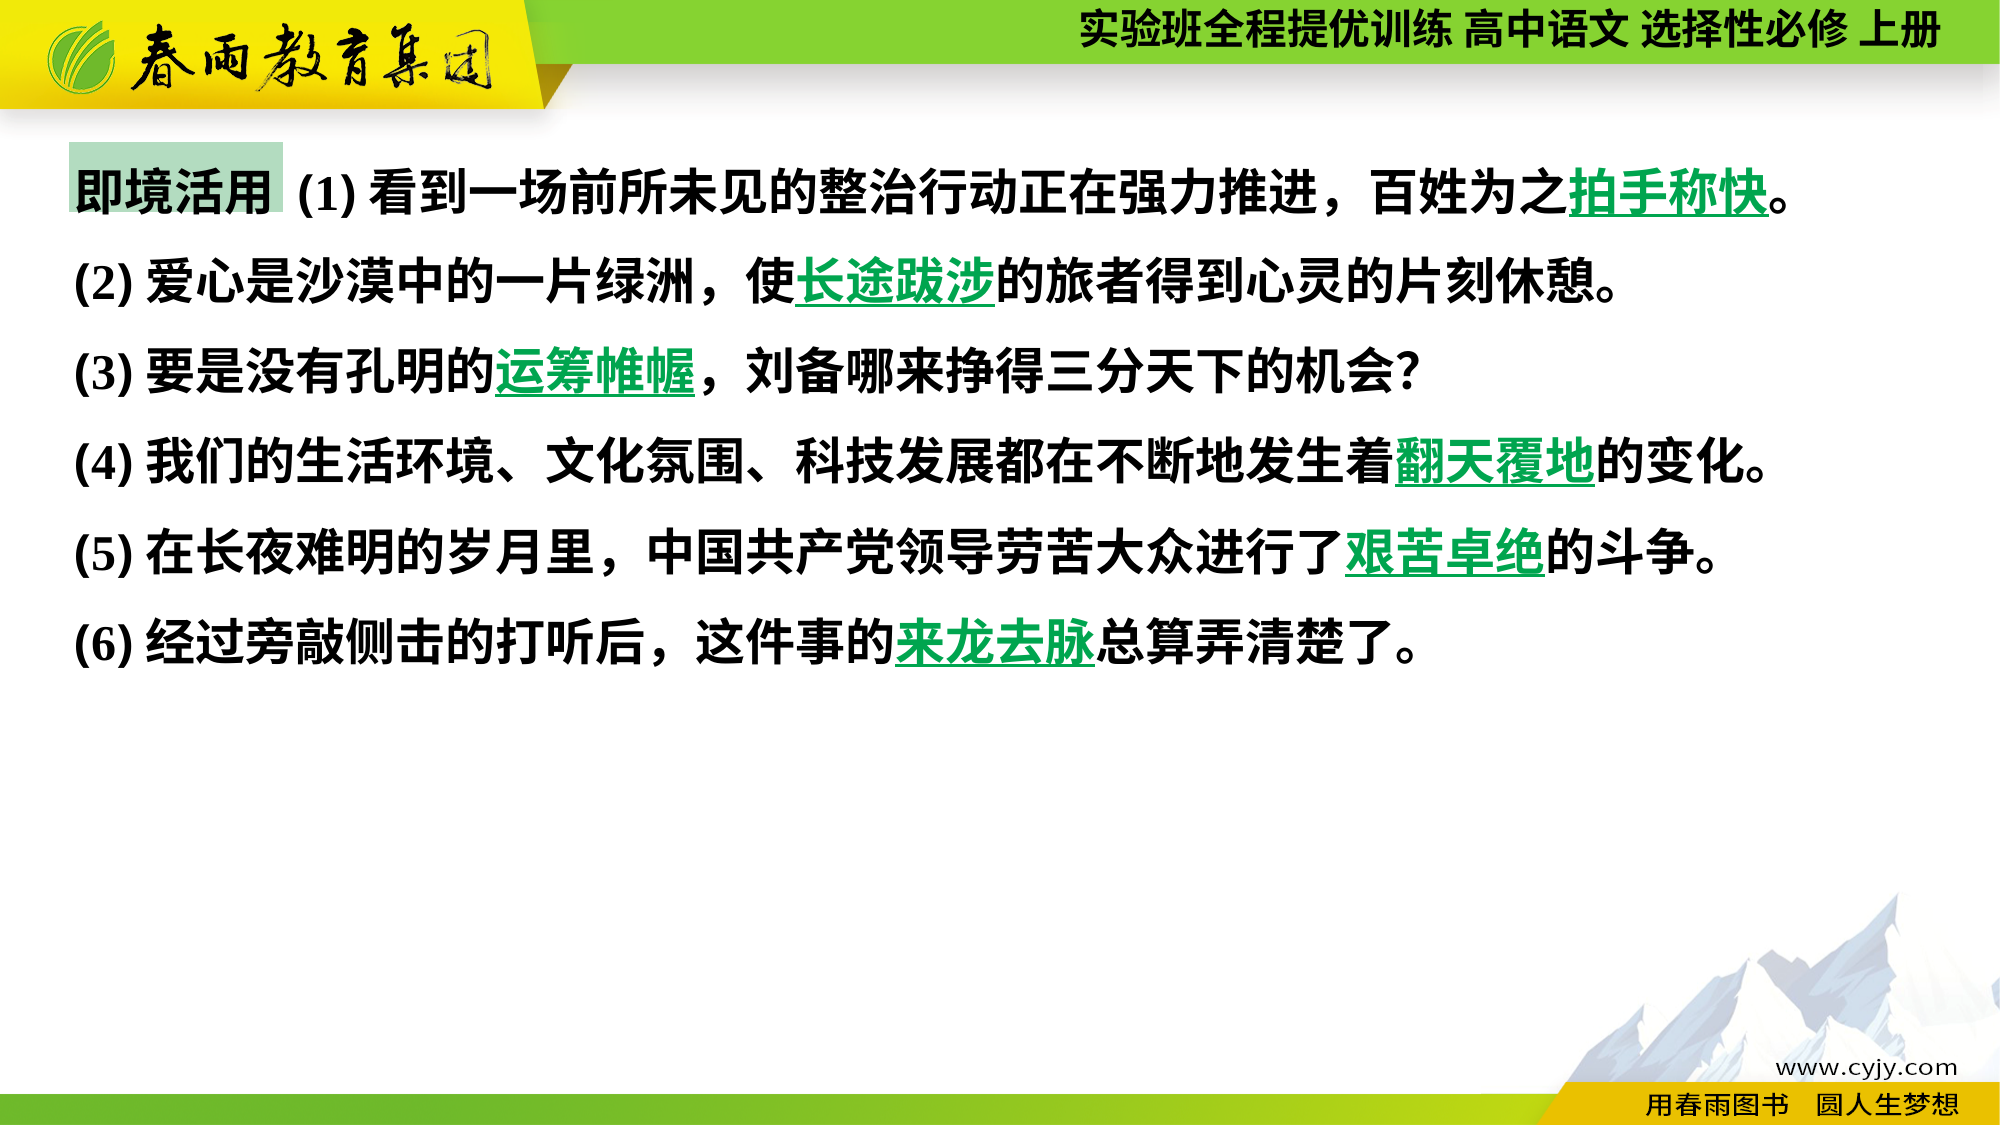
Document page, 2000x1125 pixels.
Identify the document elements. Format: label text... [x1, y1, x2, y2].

picture [0, 0, 2000, 1125]
list 即境活用 (1)看到一场前所未见的整治行动正在强力推进，百姓为之拍手称快。 (2)爱心是沙漠中的一片绿洲，使长途跋涉的旅者得到心灵的片刻休憩。 (3)要是没有孔明的运筹帷幄，刘备哪来挣得三分天下的机会？ (4)我们的生活环境、文化氛围、科技发展都在不断地发生着翻天覆地的变化。 (5)在长夜难明的岁月里，中国共产党领导劳苦大众进行了艰苦卓绝的斗争。 (6)经过旁敲侧击的打听后，这件事的来龙去脉总算弄清楚了。 [59, 122, 1944, 683]
